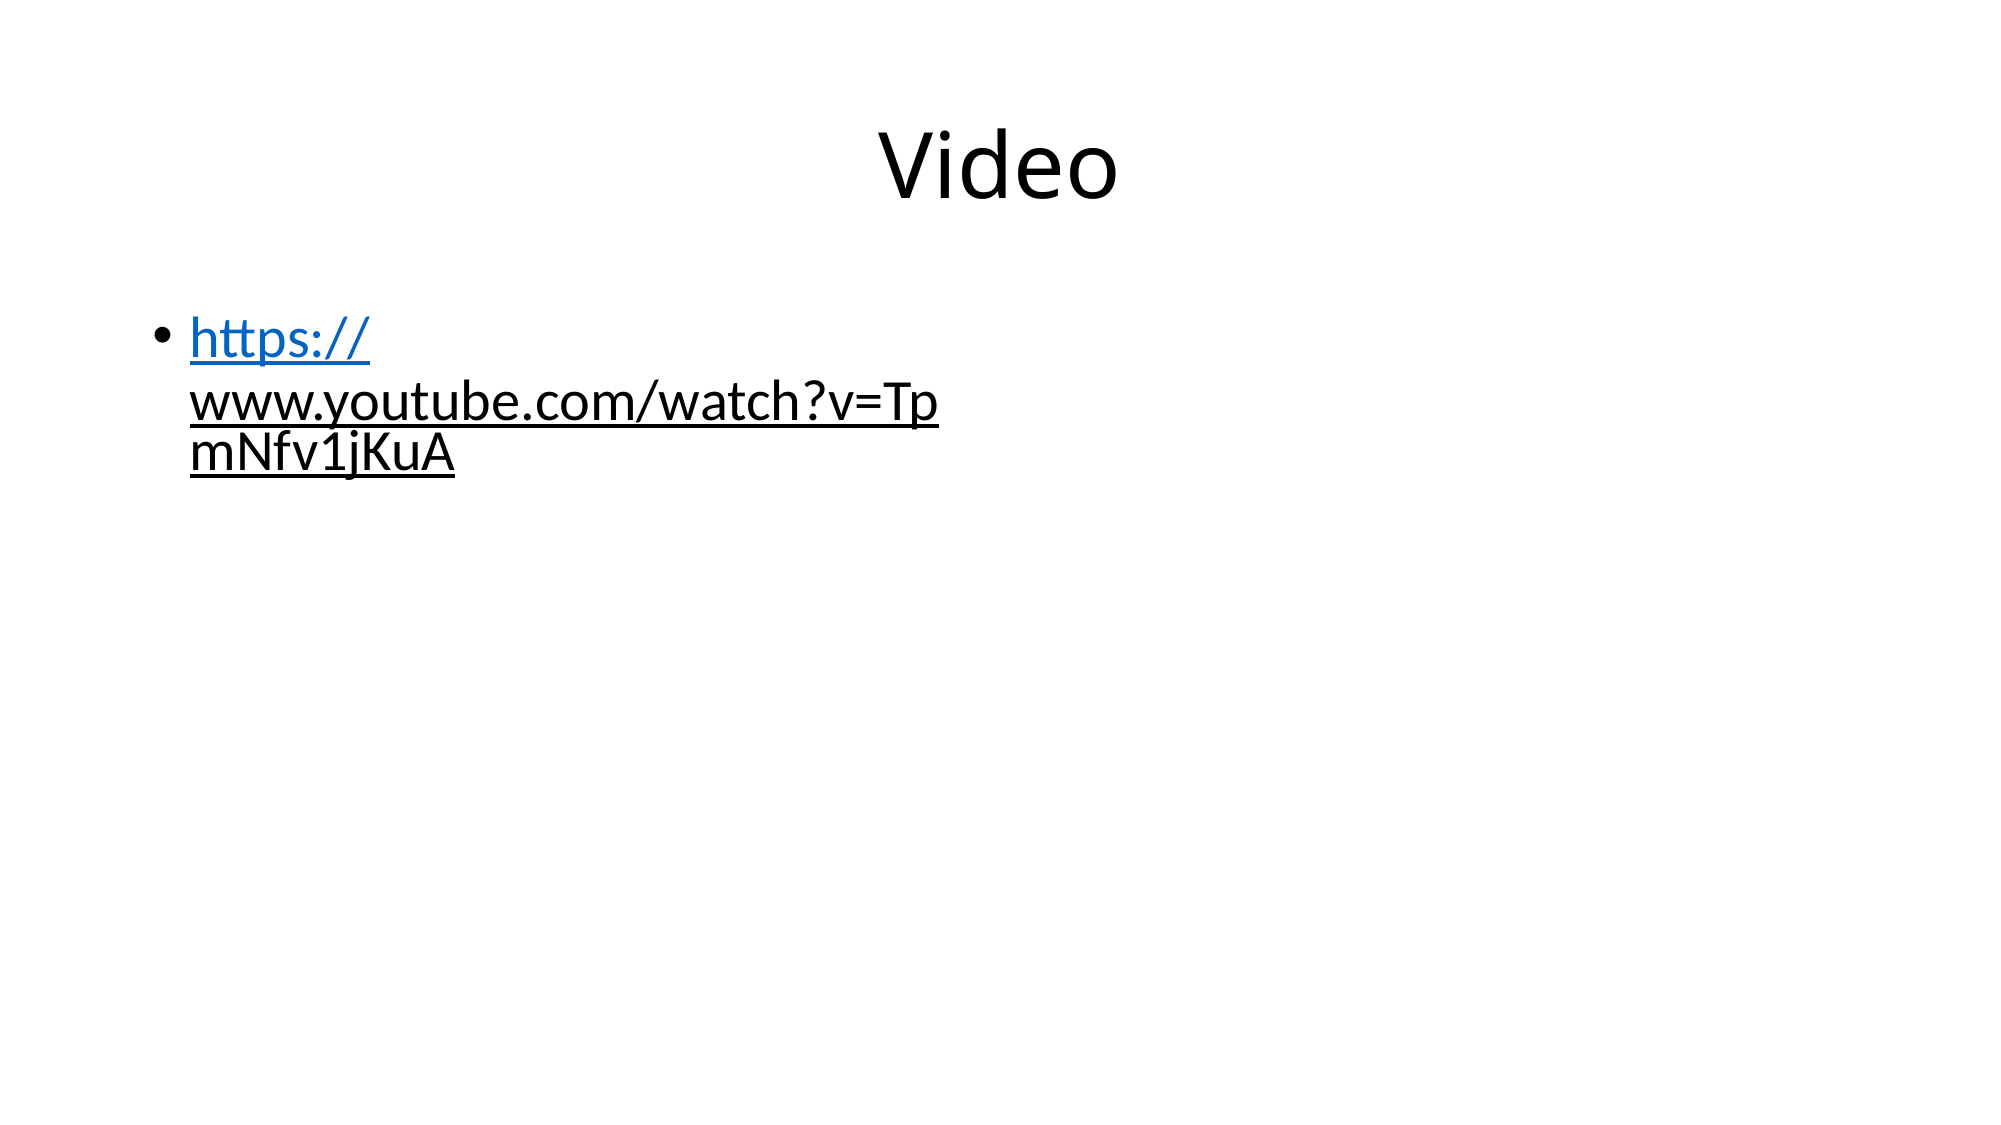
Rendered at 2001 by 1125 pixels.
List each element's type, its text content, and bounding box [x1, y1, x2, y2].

list https://www.youtube.com/watch?v=TpmNfv1jKuA [137, 299, 988, 1014]
title Video [137, 59, 1863, 278]
